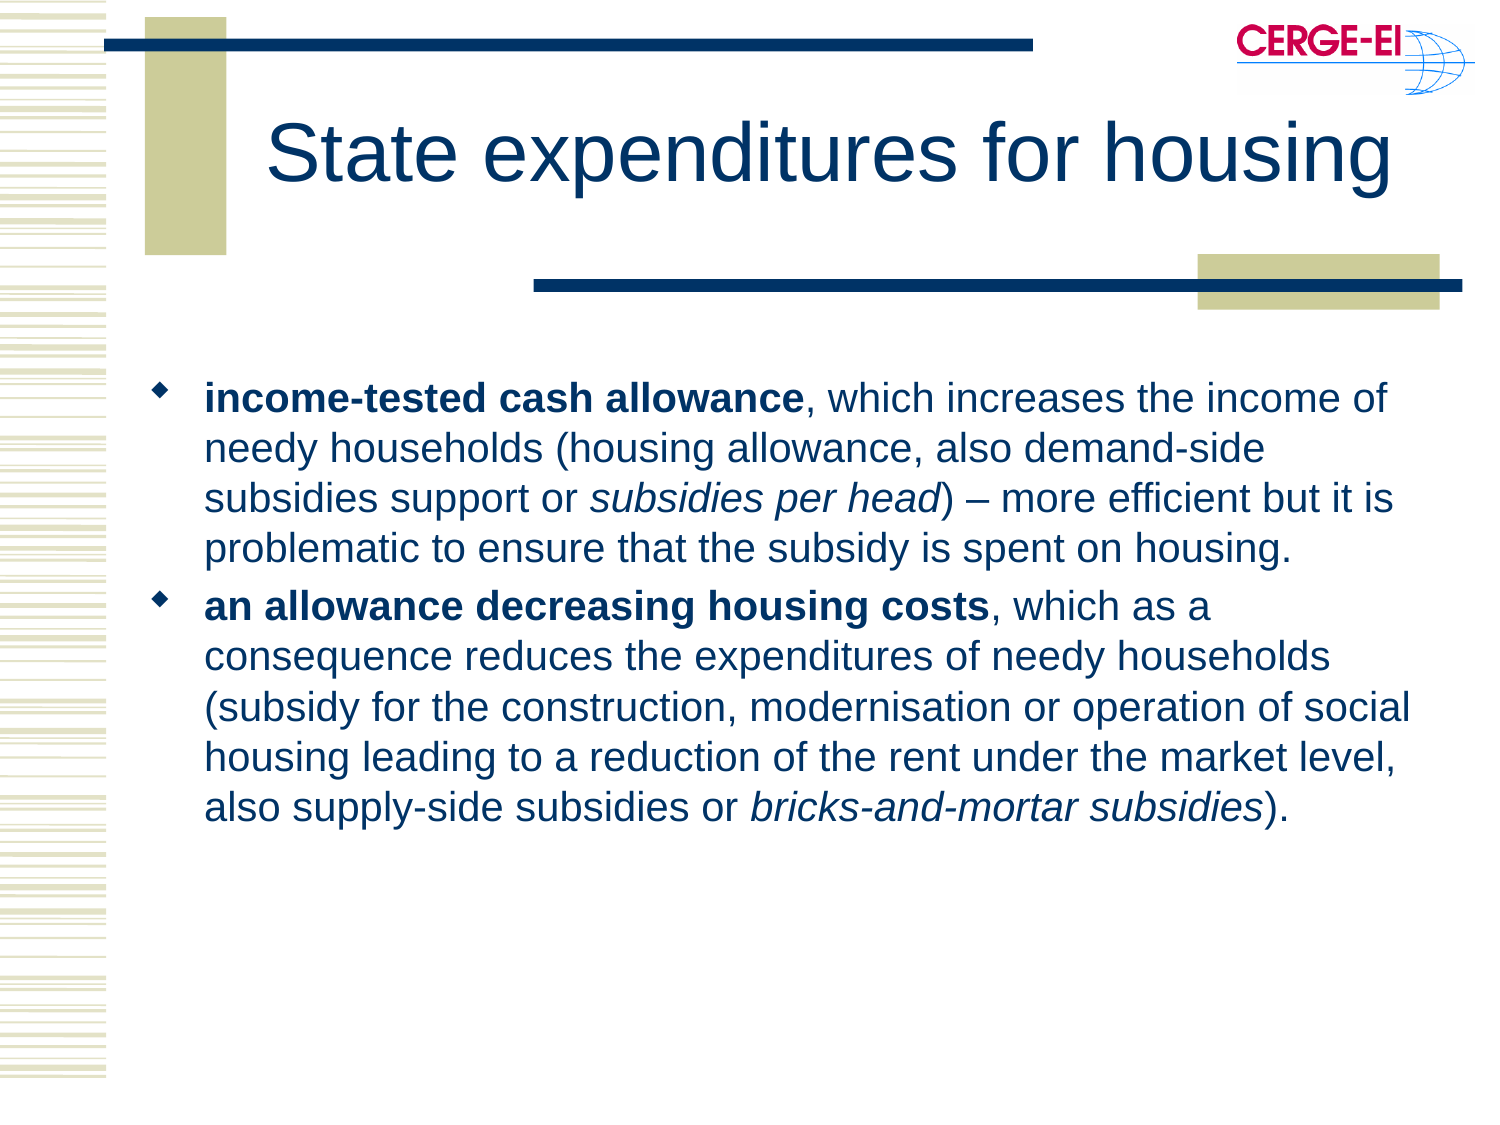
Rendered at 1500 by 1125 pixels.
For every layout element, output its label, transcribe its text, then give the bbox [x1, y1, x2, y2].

list income-tested cash allowance, which increases the income of needy households (housing allowance, also demand-side subsidies support or subsidies per head) – more efficient but it is problematic to ensure that the subsidy is spent on housing. an allowance decreasing housing costs, which as a consequence reduces the expenditures of needy households (subsidy for the construction, modernisation or operation of social housing leading to a reduction of the rent under the market level, also supply-side subsidies or bricks-and-mortar subsidies). [132, 363, 1439, 1001]
title State expenditures for housing [224, 74, 1436, 238]
picture [1237, 24, 1475, 95]
